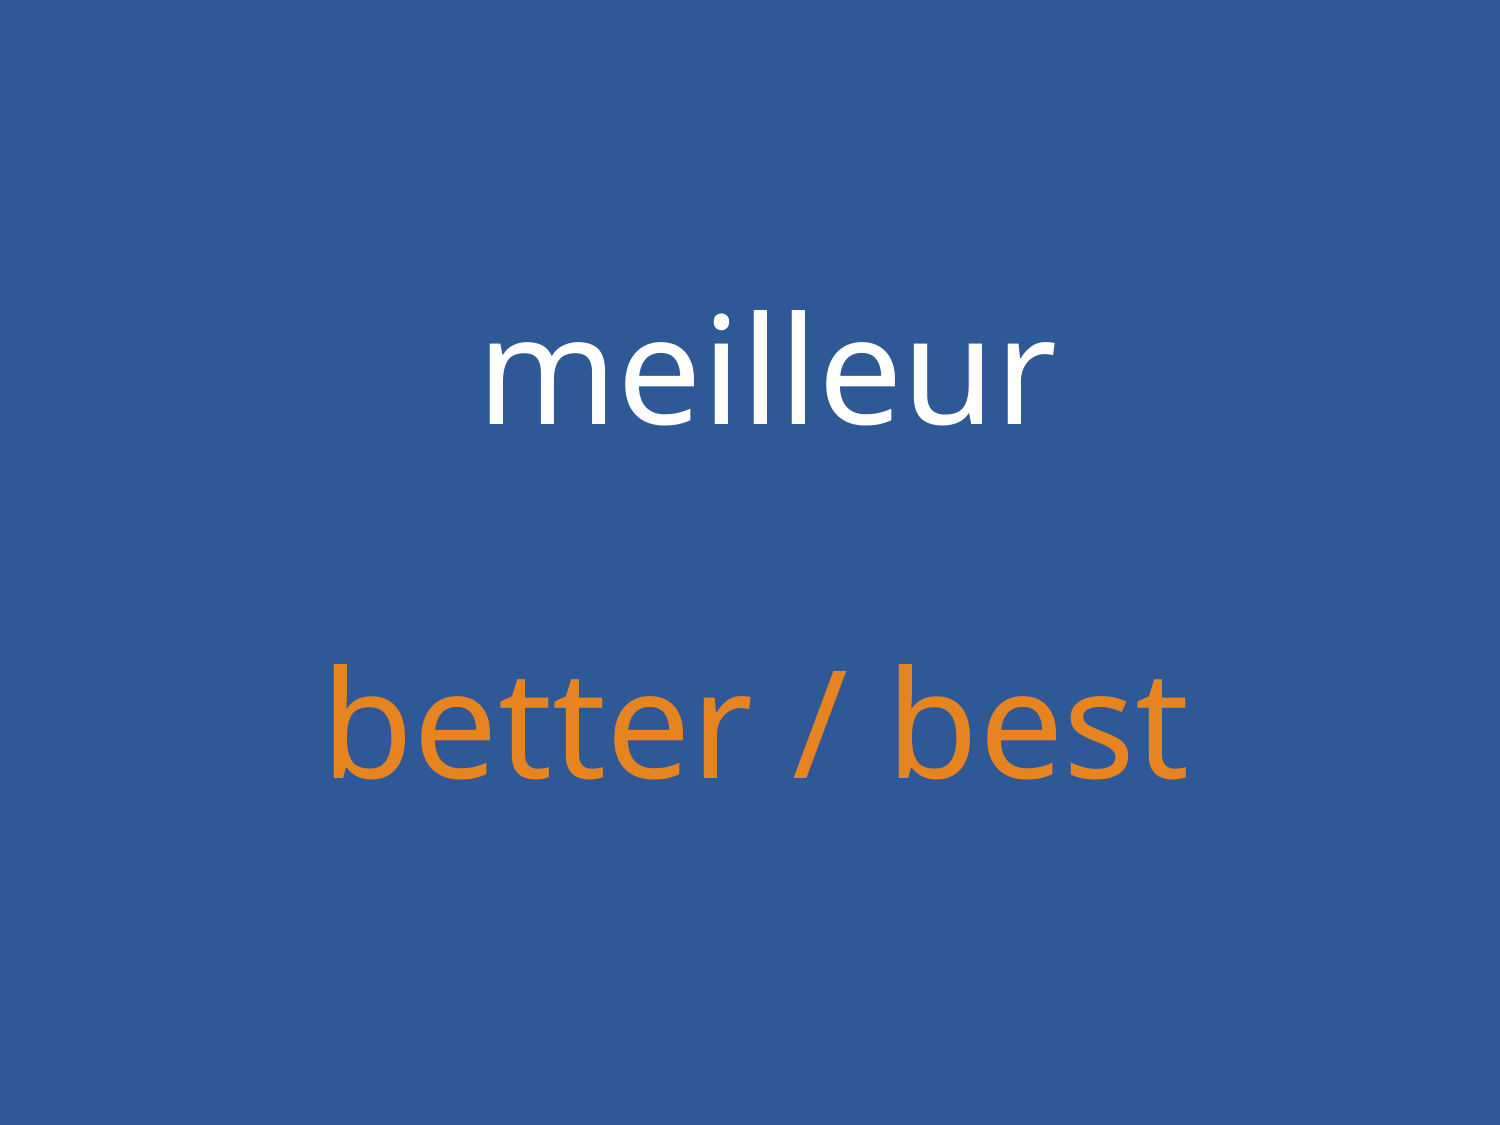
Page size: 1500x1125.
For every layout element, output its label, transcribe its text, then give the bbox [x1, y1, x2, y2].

text_box meilleur [301, 267, 1235, 462]
text_box better / best [301, 621, 1211, 817]
